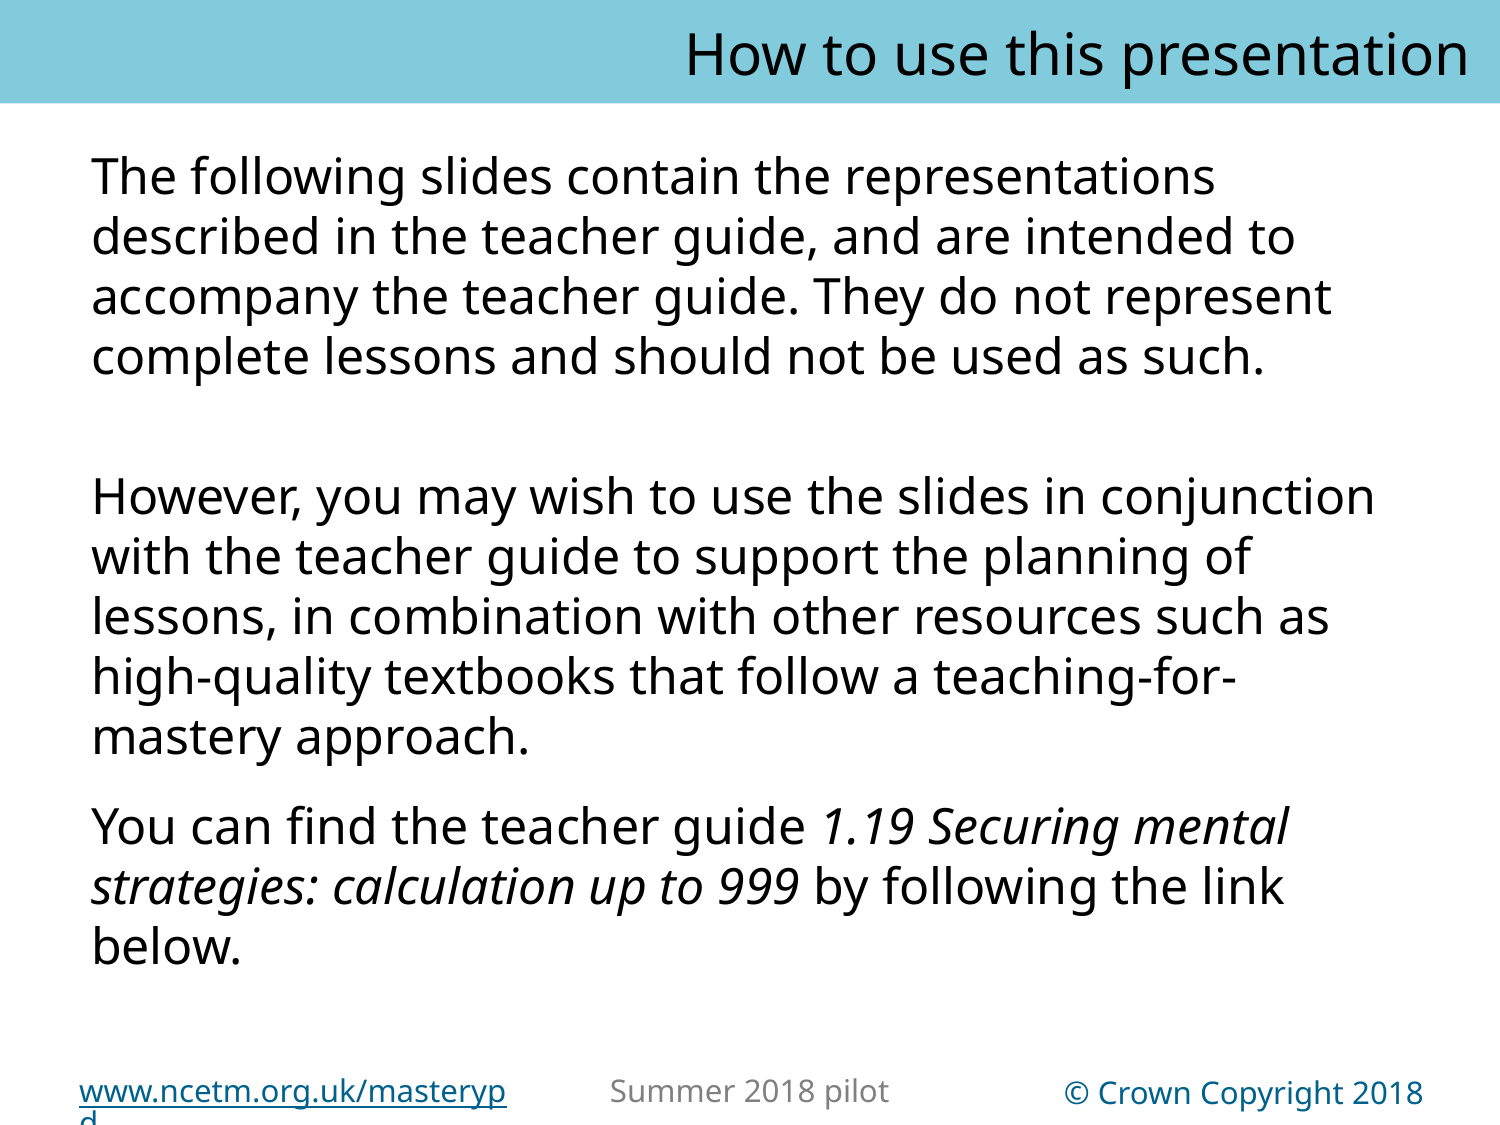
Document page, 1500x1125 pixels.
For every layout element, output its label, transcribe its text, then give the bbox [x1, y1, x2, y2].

list How to use this presentation [0, 0, 1500, 104]
list You can find the teacher guide 1.19 Securing mental strategies: calculation up to 999 by following the link below. [76, 786, 1424, 972]
